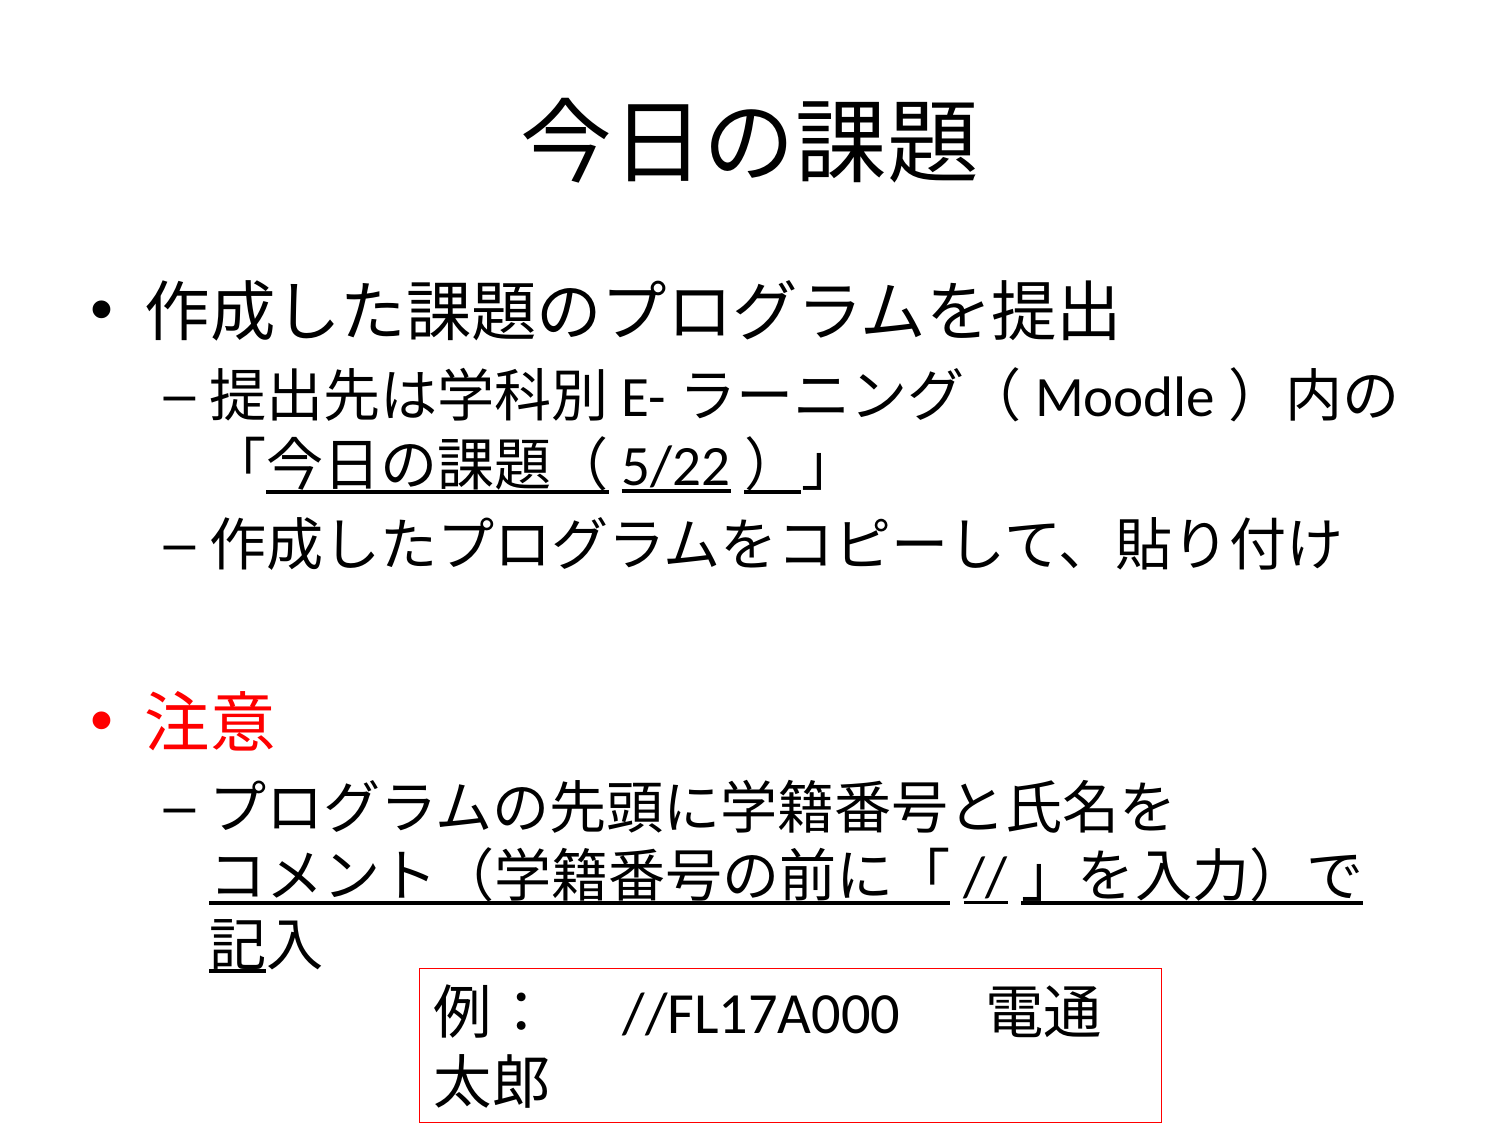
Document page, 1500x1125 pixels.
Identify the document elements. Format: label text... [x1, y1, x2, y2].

text_box 例： //FL17A000 電通太郎 [419, 968, 1162, 1123]
list 作成した課題のプログラムを提出 提出先は学科別E-ラーニング（Moodle）内の 「今日の課題（5/22）」 作成したプログラムをコピーして、貼り付け 注意 プログラムの先頭に学籍番号と氏名を コメント（学籍番号の前に「//」を入力）で記入 [75, 262, 1425, 1005]
title 今日の課題 [75, 45, 1425, 233]
